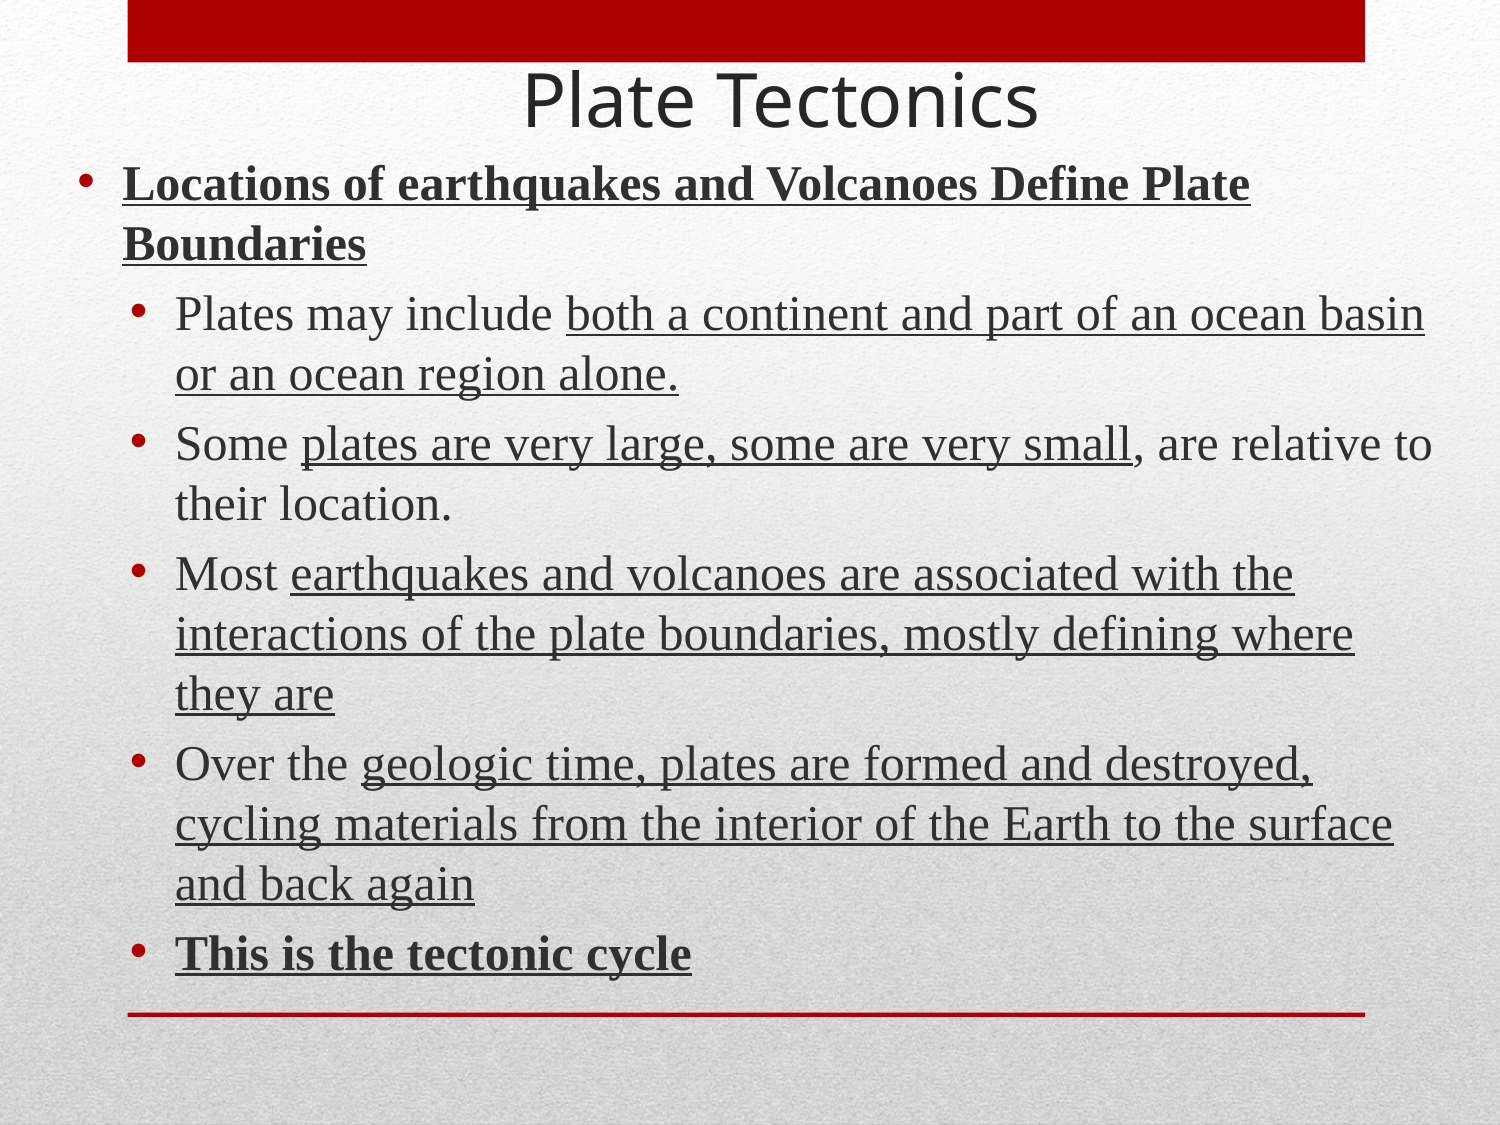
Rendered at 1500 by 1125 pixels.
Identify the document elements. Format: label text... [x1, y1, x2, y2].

list Locations of earthquakes and Volcanoes Define Plate Boundaries Plates may include both a continent and part of an ocean basin or an ocean region alone. Some plates are very large, some are very small, are relative to their location. Most earthquakes and volcanoes are associated with the interactions of the plate boundaries, mostly defining where they are Over the geologic time, plates are formed and destroyed, cycling materials from the interior of the Earth to the surface and back again This is the tectonic cycle [62, 200, 1463, 1100]
title Plate Tectonics [212, 0, 1350, 150]
